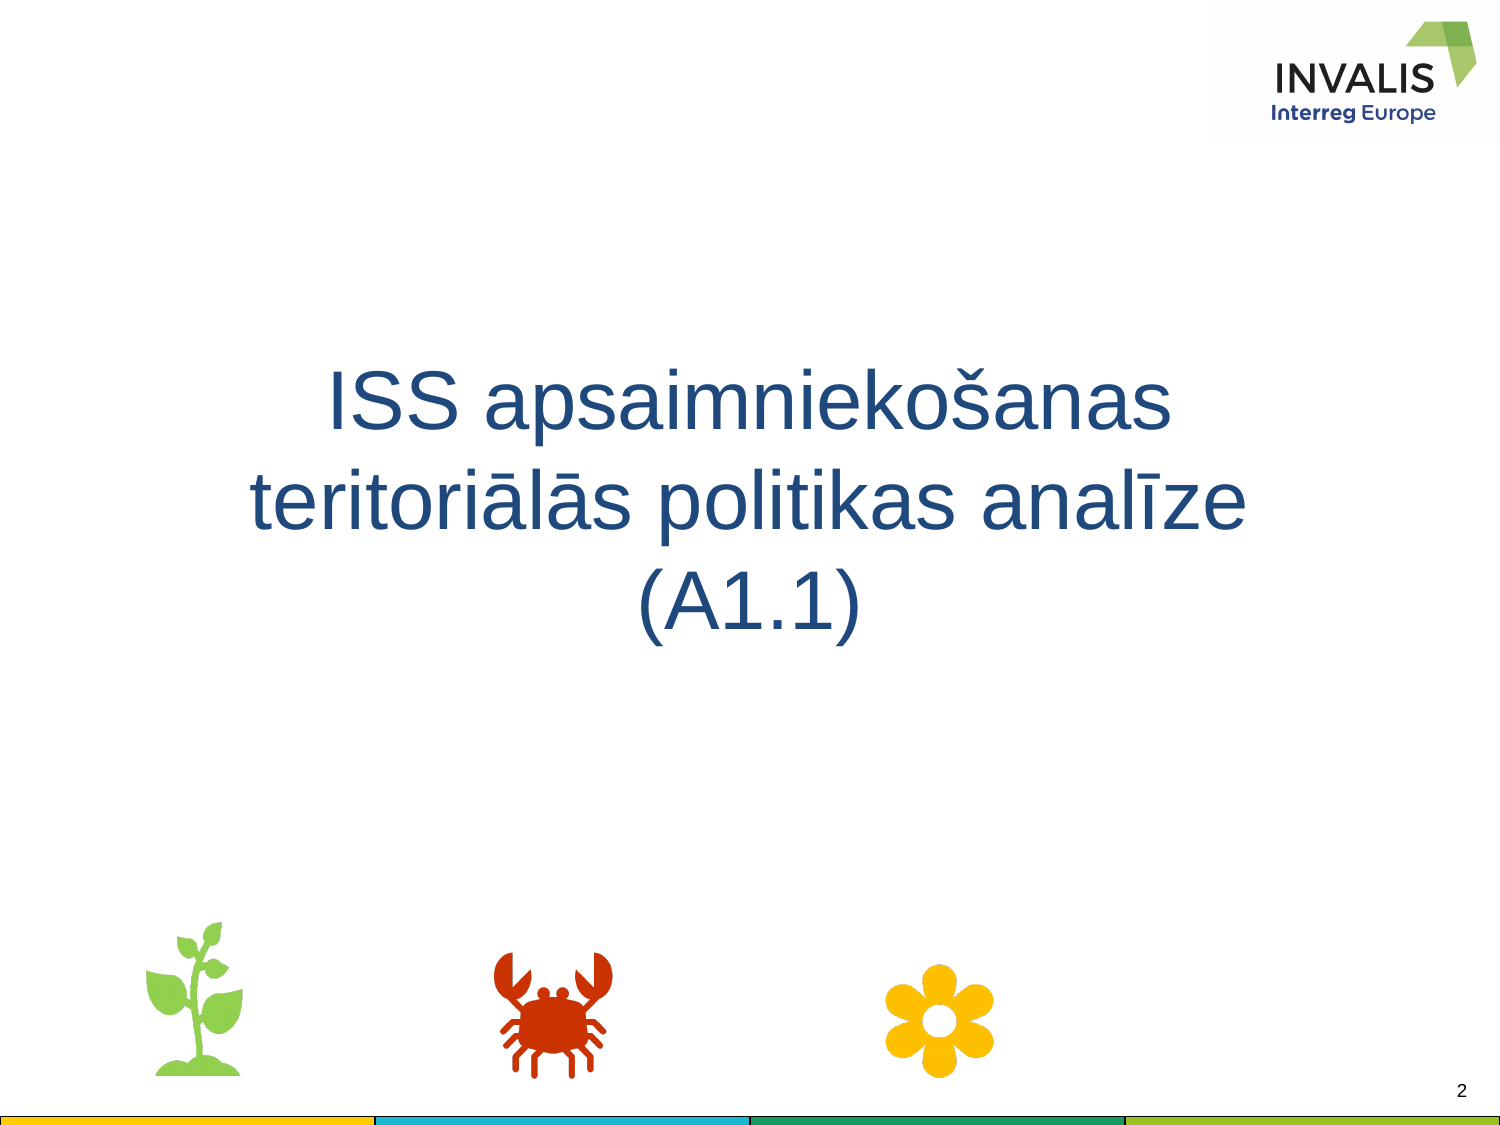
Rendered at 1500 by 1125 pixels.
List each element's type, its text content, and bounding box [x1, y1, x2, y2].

picture [1208, 0, 1500, 146]
title ISS apsaimniekošanas teritoriālās politikas analīze (A1.1) [148, 328, 1351, 664]
picture [853, 940, 1023, 1102]
picture [114, 907, 273, 1091]
picture [477, 940, 629, 1091]
